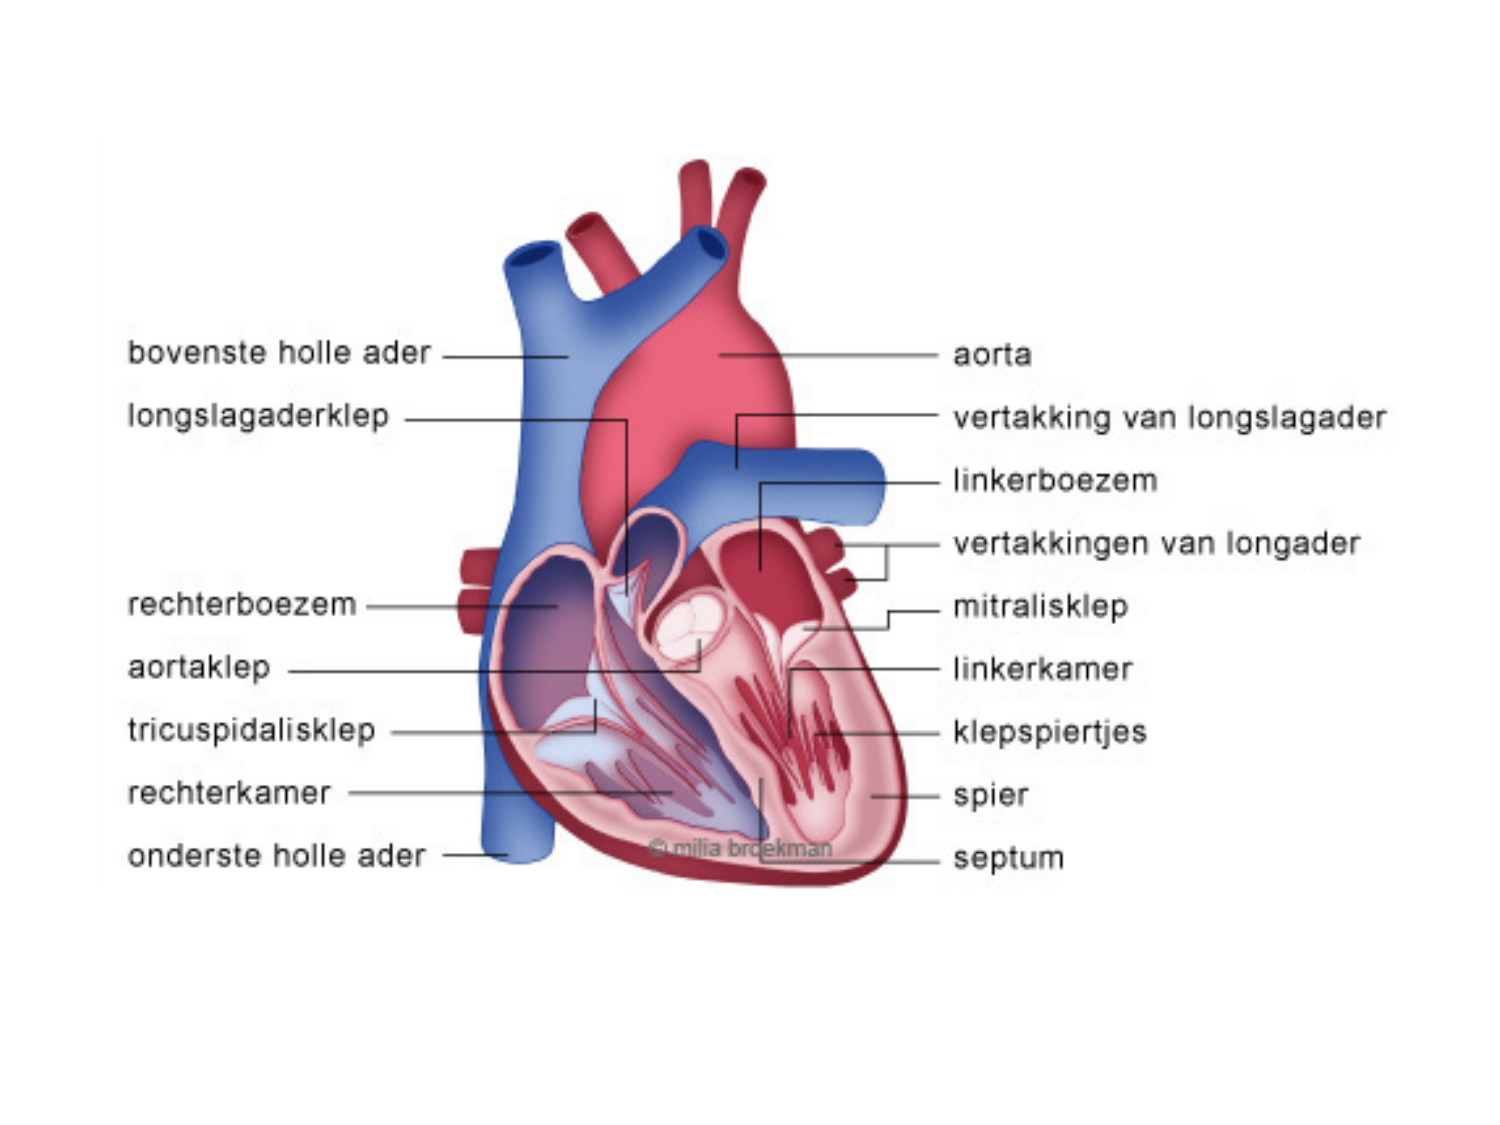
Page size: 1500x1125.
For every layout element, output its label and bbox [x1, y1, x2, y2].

picture [100, 134, 1409, 894]
